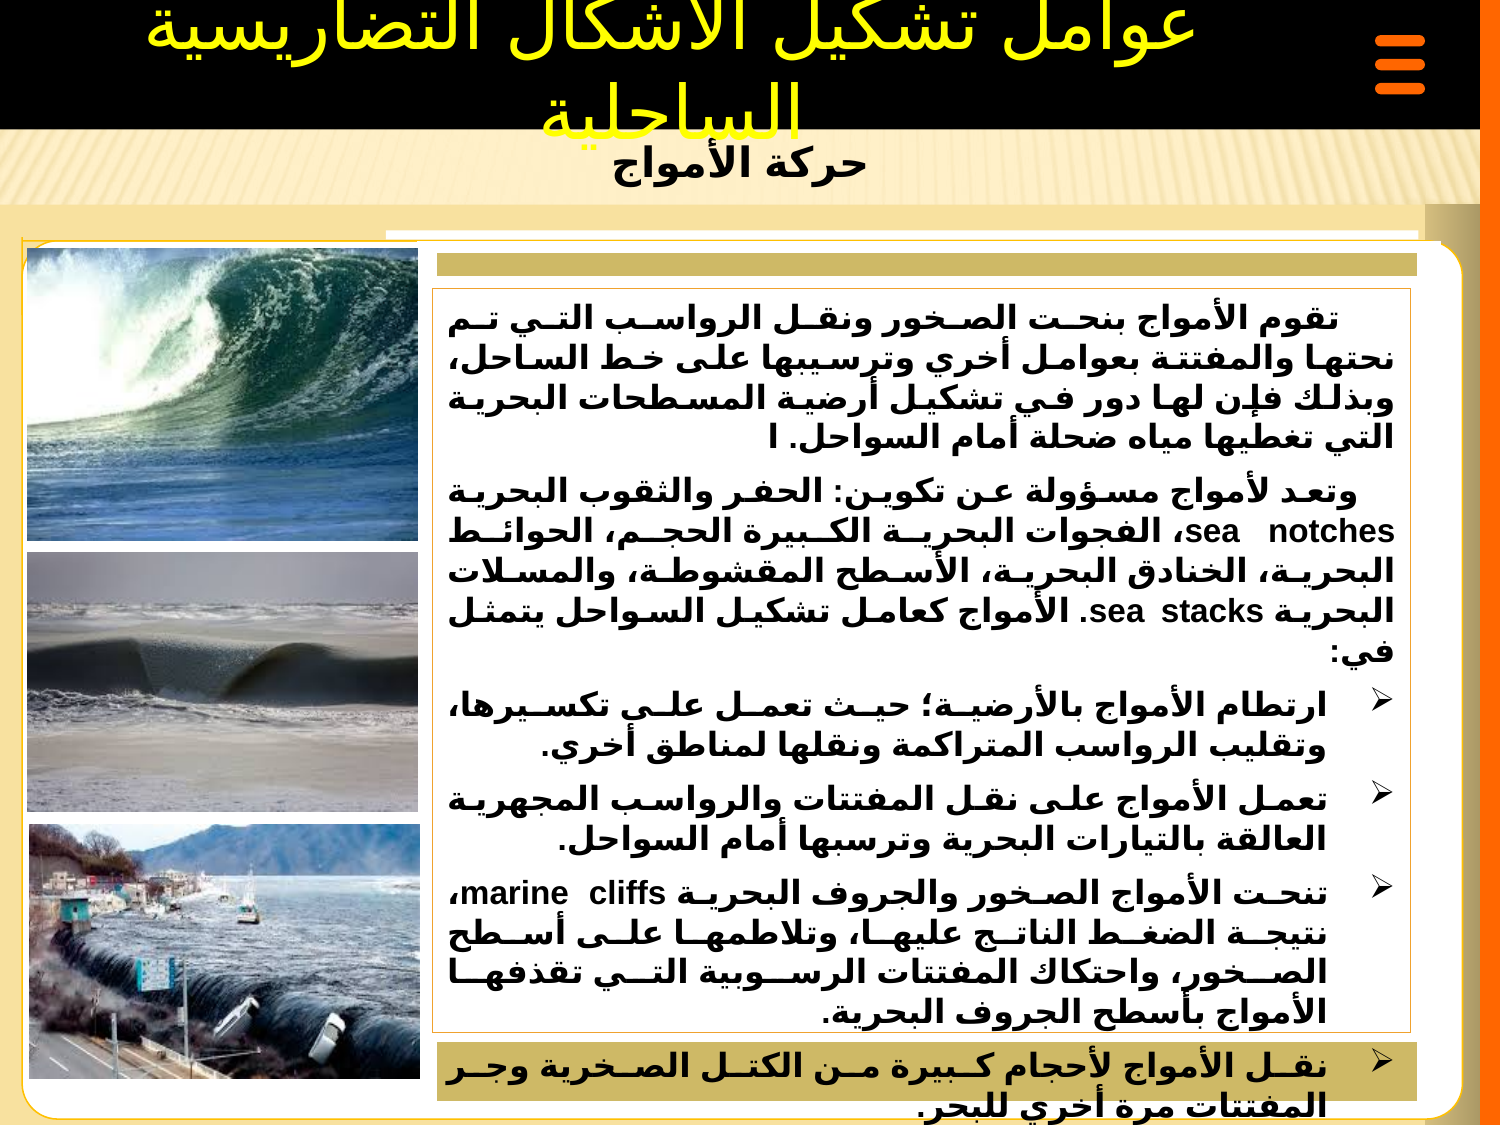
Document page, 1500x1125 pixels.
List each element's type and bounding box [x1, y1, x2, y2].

picture [29, 824, 421, 1079]
picture [27, 248, 419, 541]
text_box [0, 0, 1500, 1125]
text_box [416, 241, 1442, 1114]
picture [26, 552, 418, 813]
